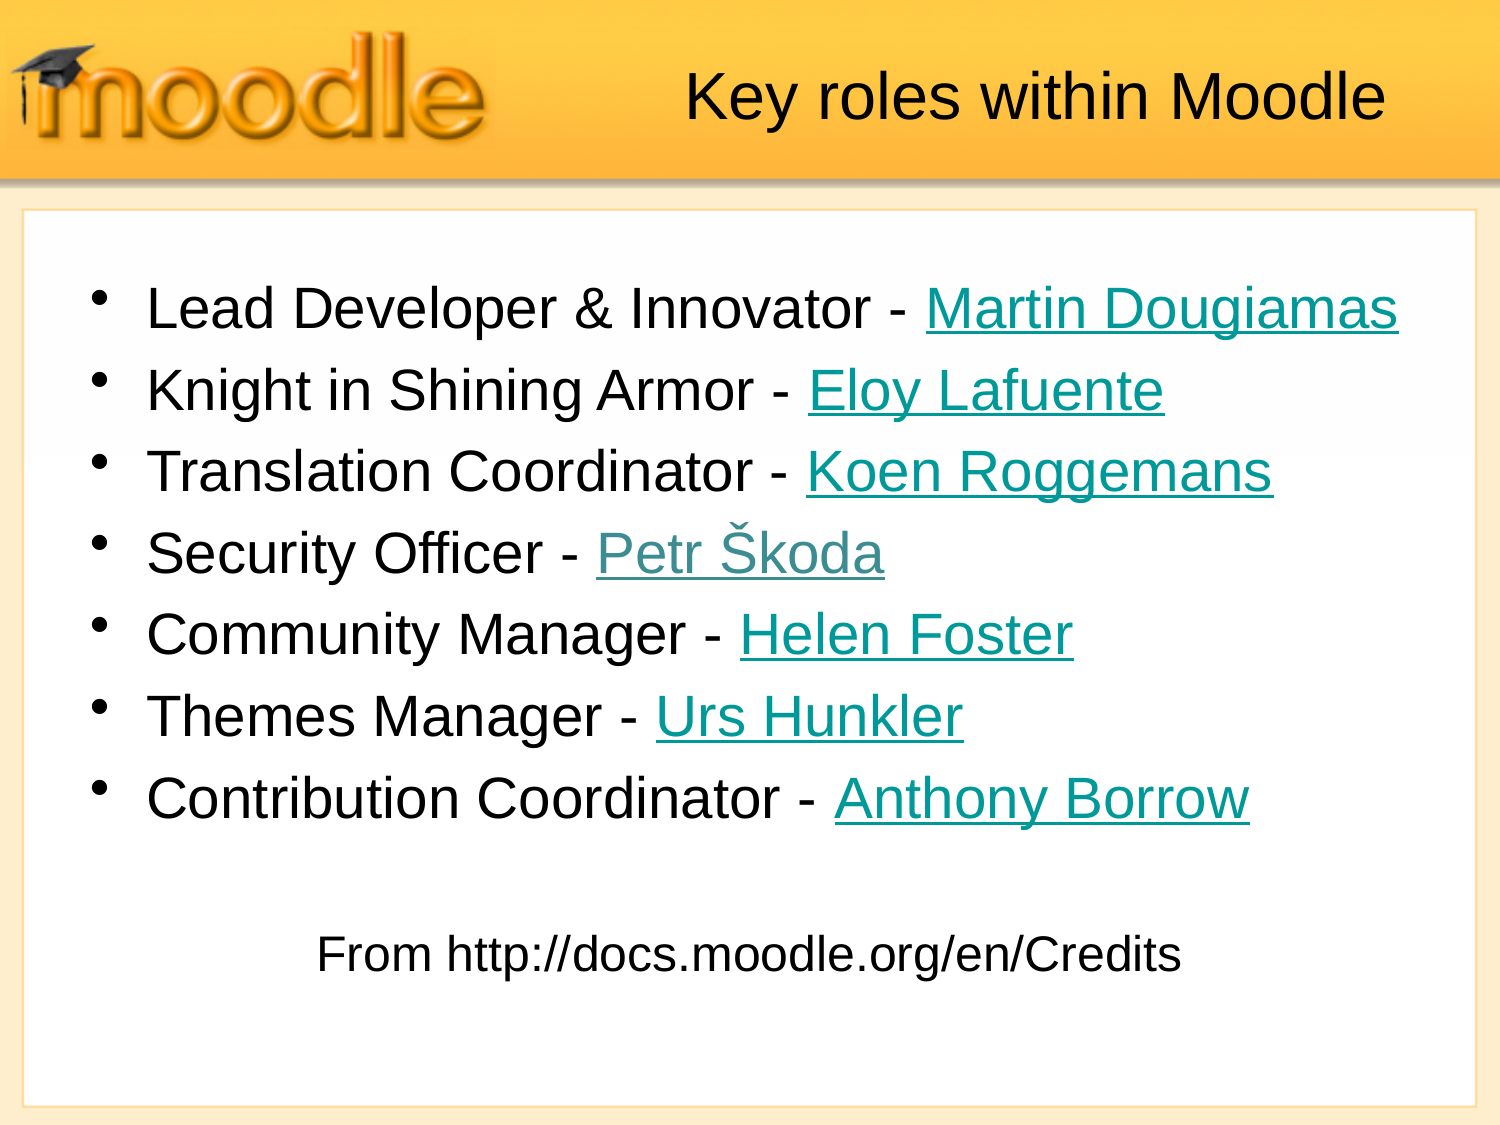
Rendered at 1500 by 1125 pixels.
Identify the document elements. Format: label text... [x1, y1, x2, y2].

picture [0, 0, 1500, 1125]
title Key roles within Moodle [647, 45, 1425, 233]
list Lead Developer & Innovator - Martin Dougiamas Knight in Shining Armor - Eloy Lafuente Translation Coordinator - Koen Roggemans Security Officer - Petr Škoda Community Manager - Helen Foster Themes Manager - Urs Hunkler Contribution Coordinator - Anthony Borrow From http://docs.moodle.org/en/Credits [75, 262, 1425, 1005]
